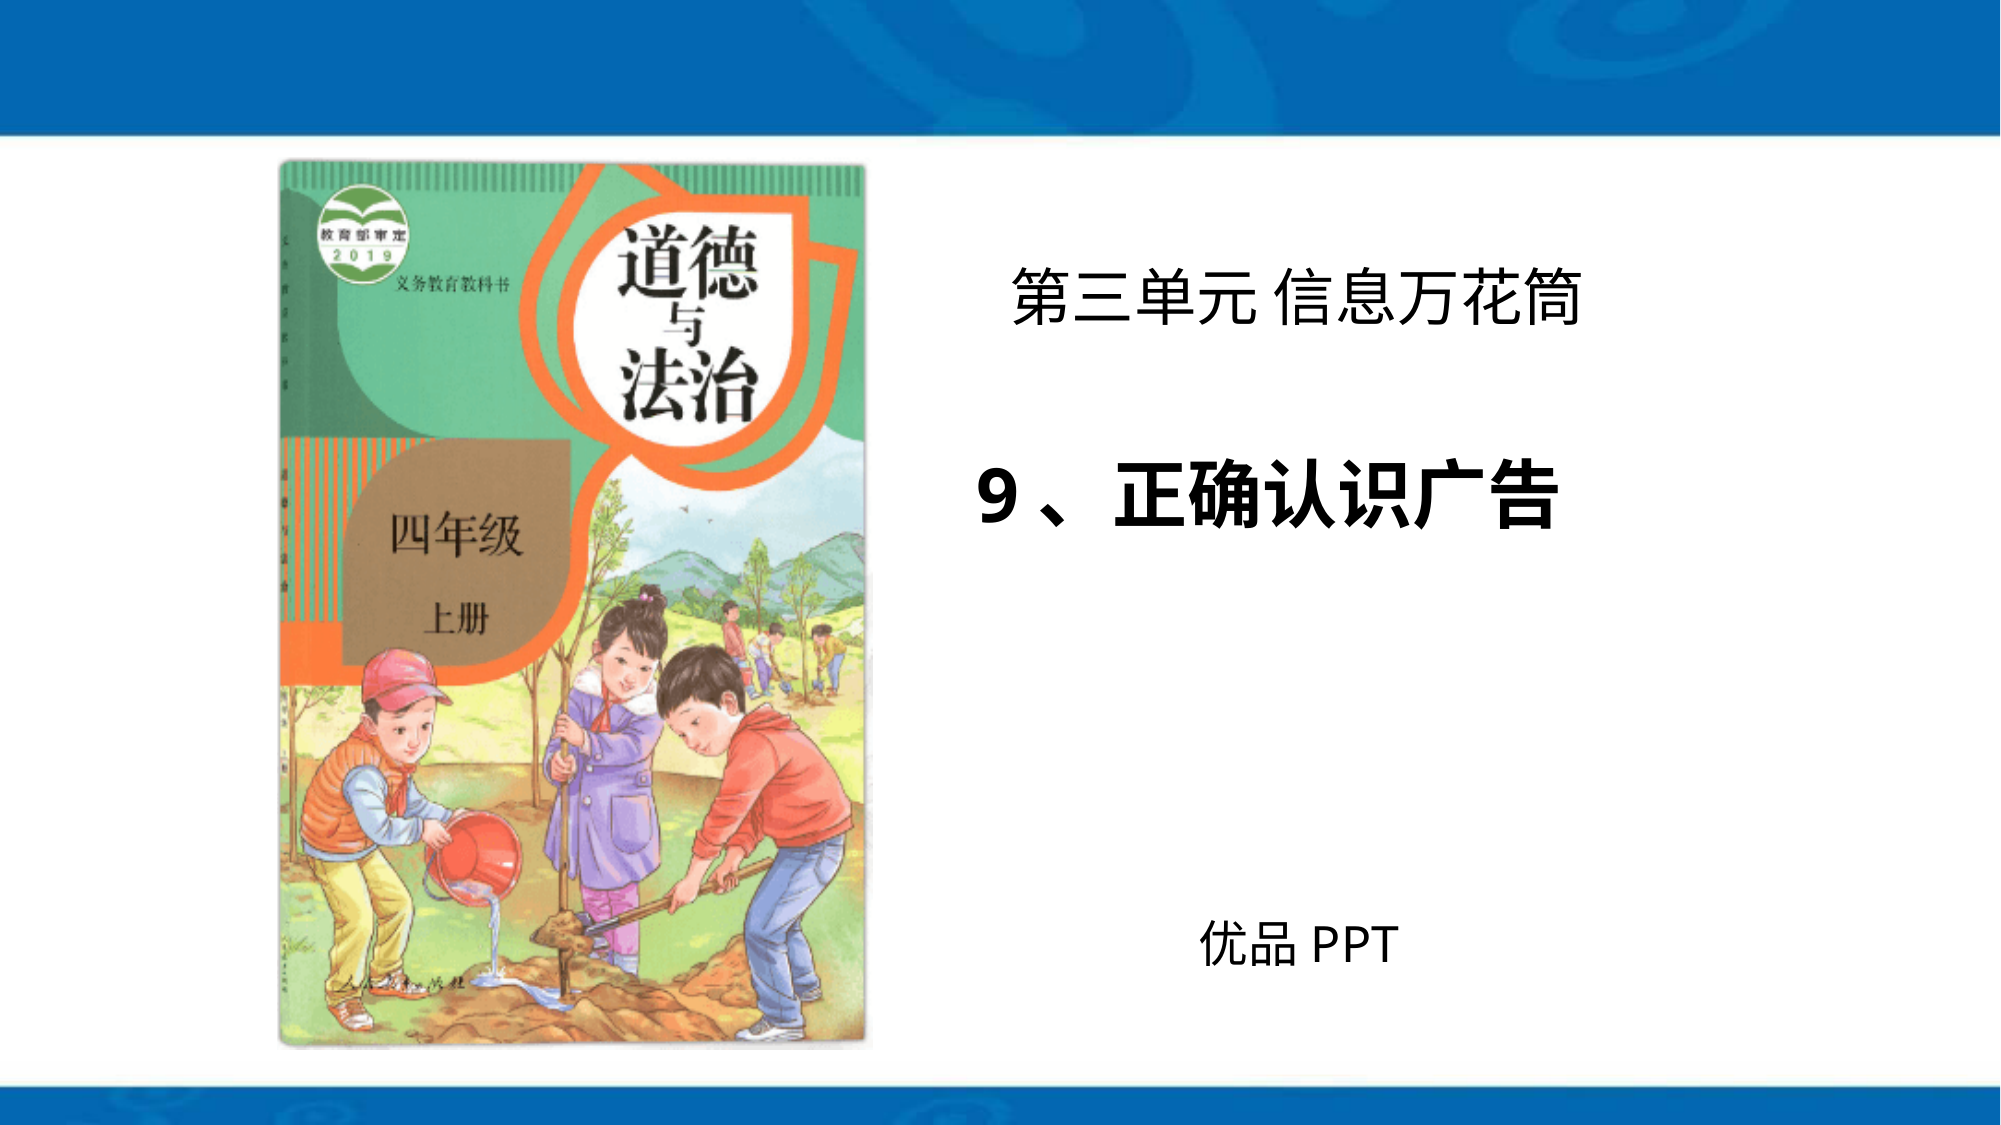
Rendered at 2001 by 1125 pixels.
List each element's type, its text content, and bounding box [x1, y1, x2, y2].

text_box 优品PPT [1127, 899, 1471, 981]
picture [0, 0, 2001, 1125]
text_box 9、正确认识广告 [961, 439, 1577, 545]
text_box 第三单元 信息万花筒 [994, 250, 1601, 341]
